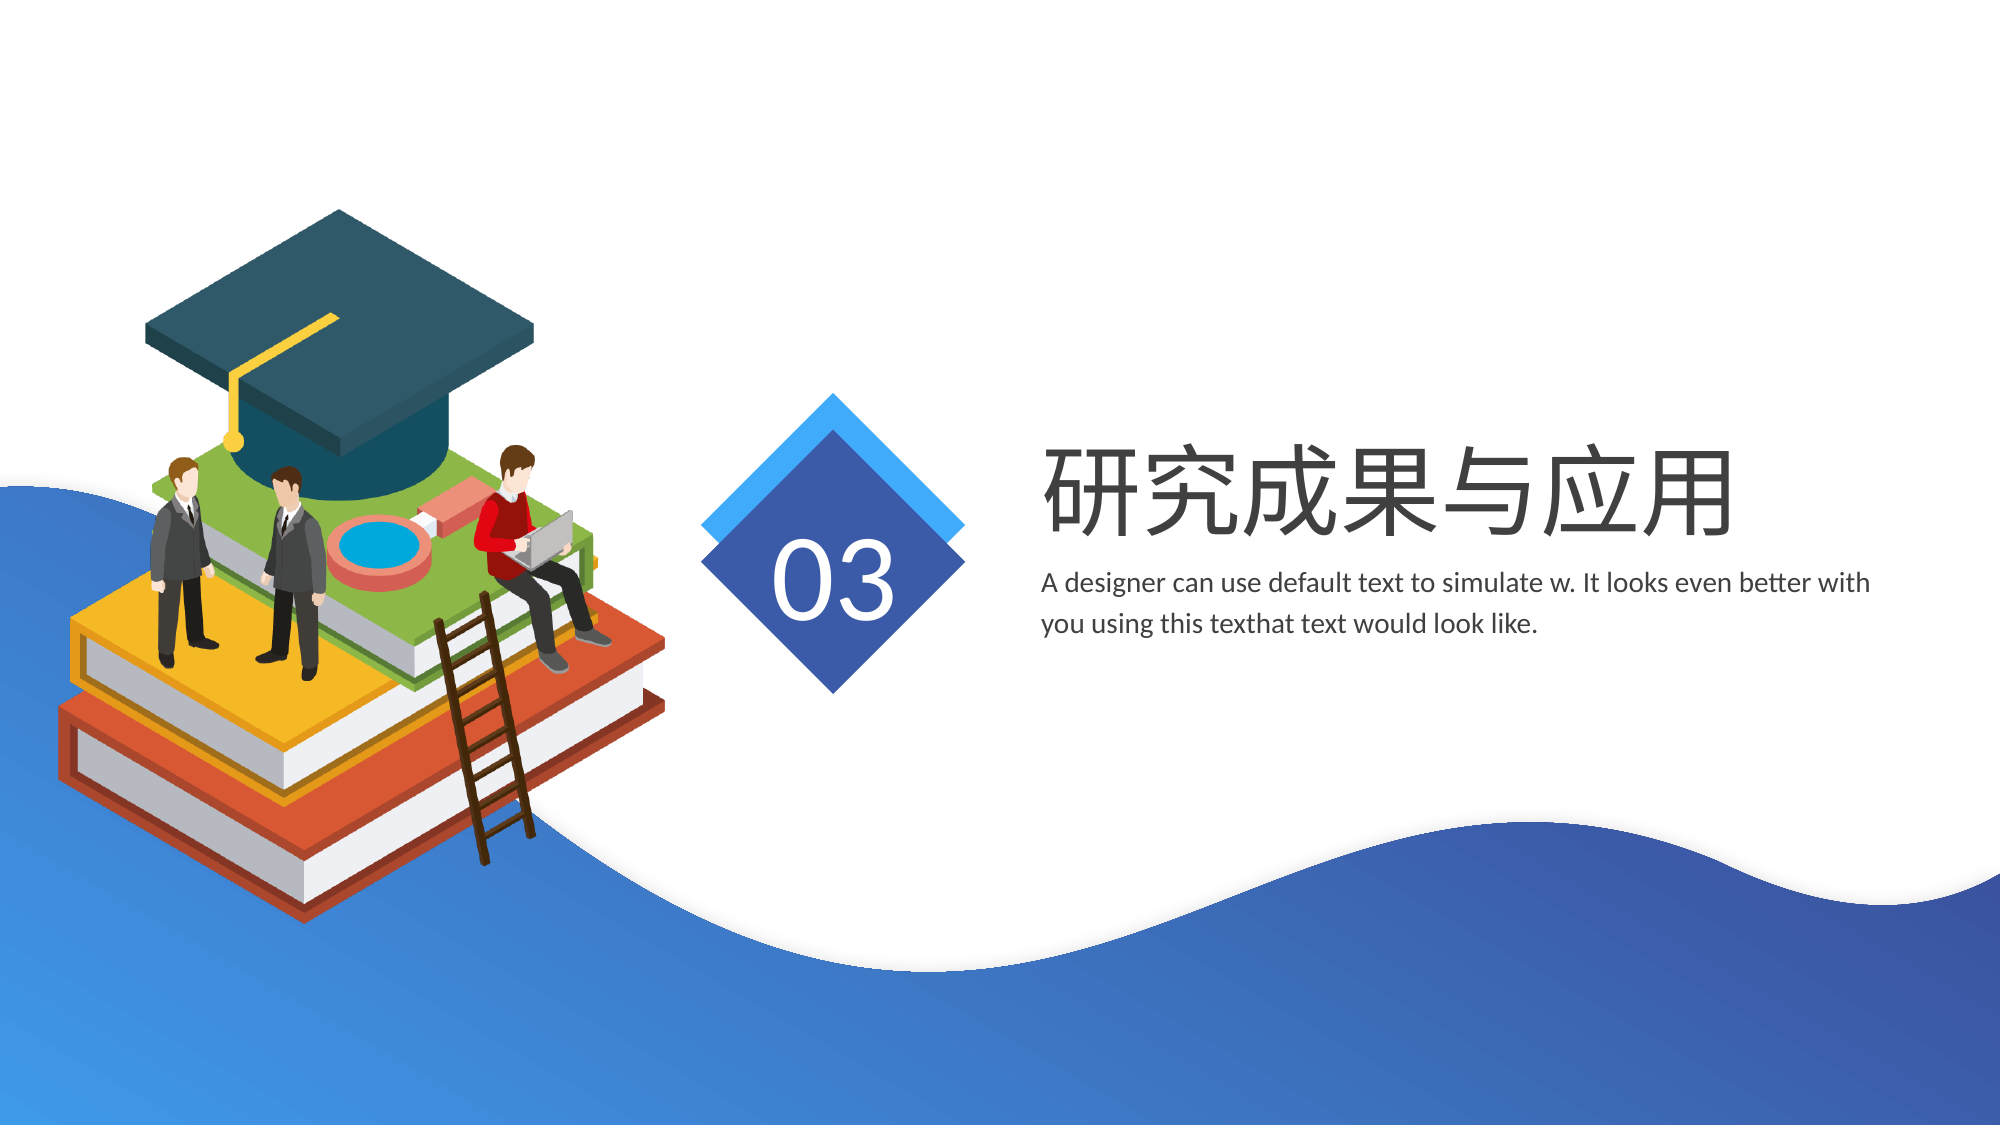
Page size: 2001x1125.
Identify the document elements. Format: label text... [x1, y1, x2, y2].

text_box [700, 392, 966, 695]
text_box [0, 822, 2000, 1125]
text_box A designer can use default text to simulate w. It looks even better with you using this texthat text would look like. [1026, 548, 1899, 648]
text_box 研究成果与应用 [1026, 420, 1769, 548]
picture [0, 154, 695, 971]
